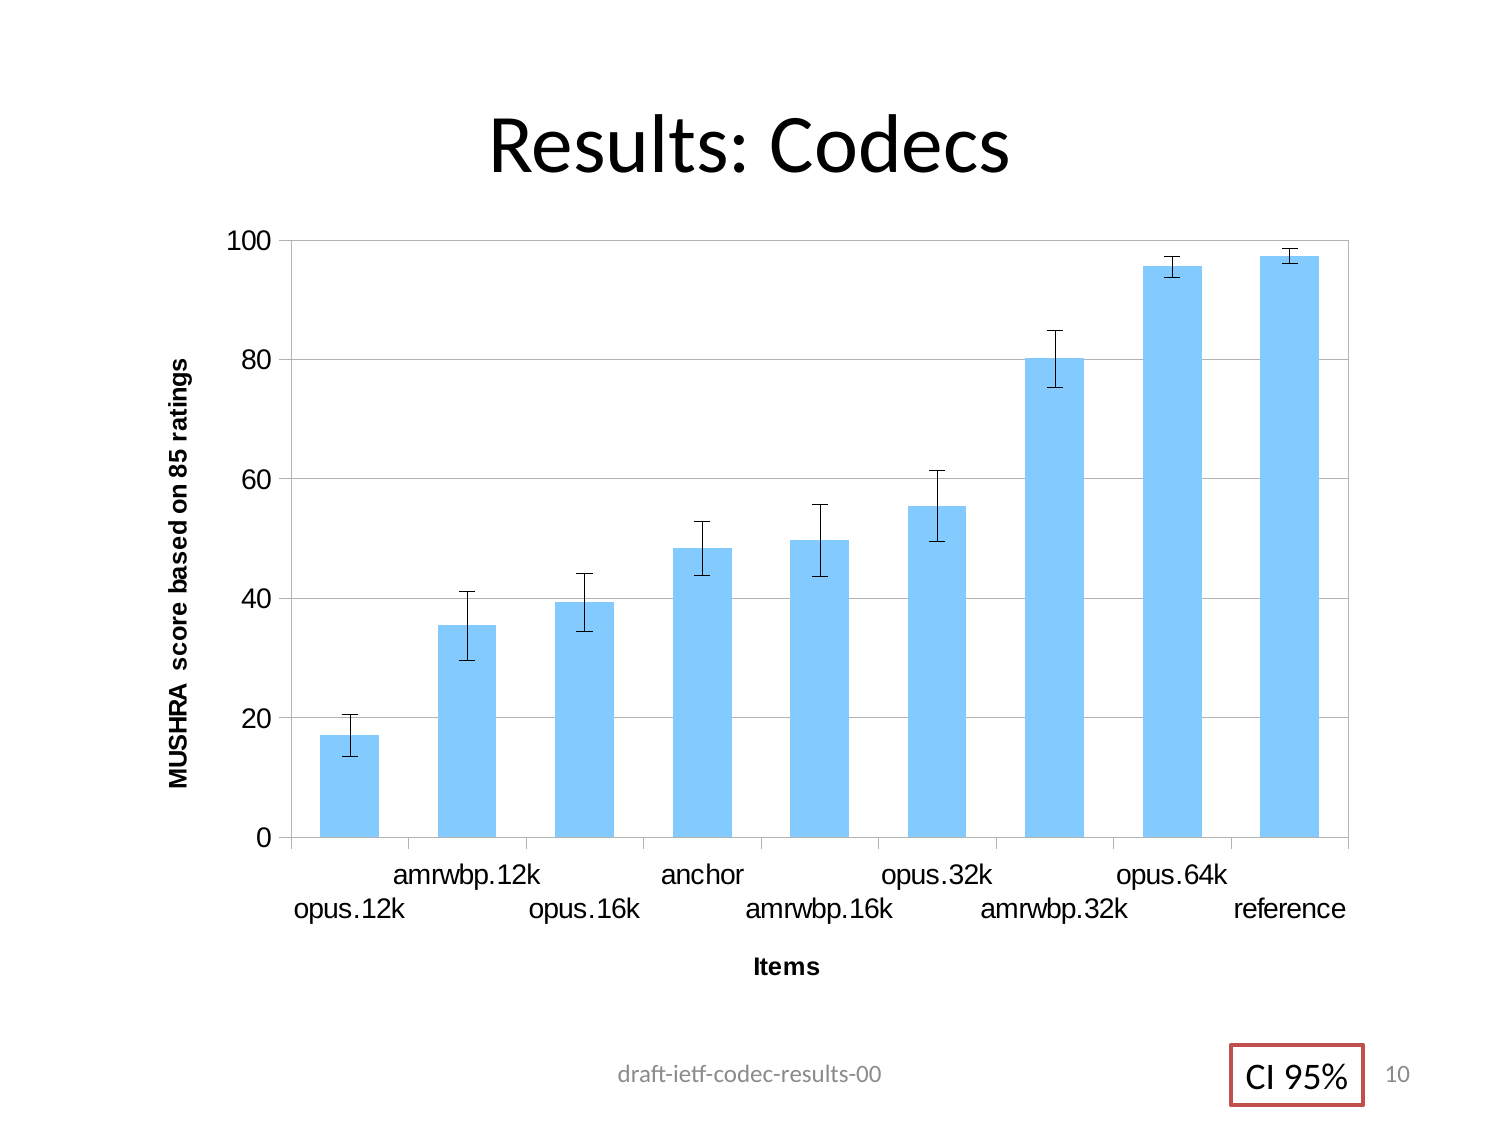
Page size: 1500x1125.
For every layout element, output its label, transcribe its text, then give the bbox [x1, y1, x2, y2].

text_box CI 95% [1229, 1103, 1365, 1107]
footer draft-ietf-codec-results-00 [512, 1042, 988, 1103]
picture [117, 141, 1400, 1024]
slide_number 10 [1074, 1042, 1425, 1103]
title Results: Codecs [75, 45, 1425, 233]
